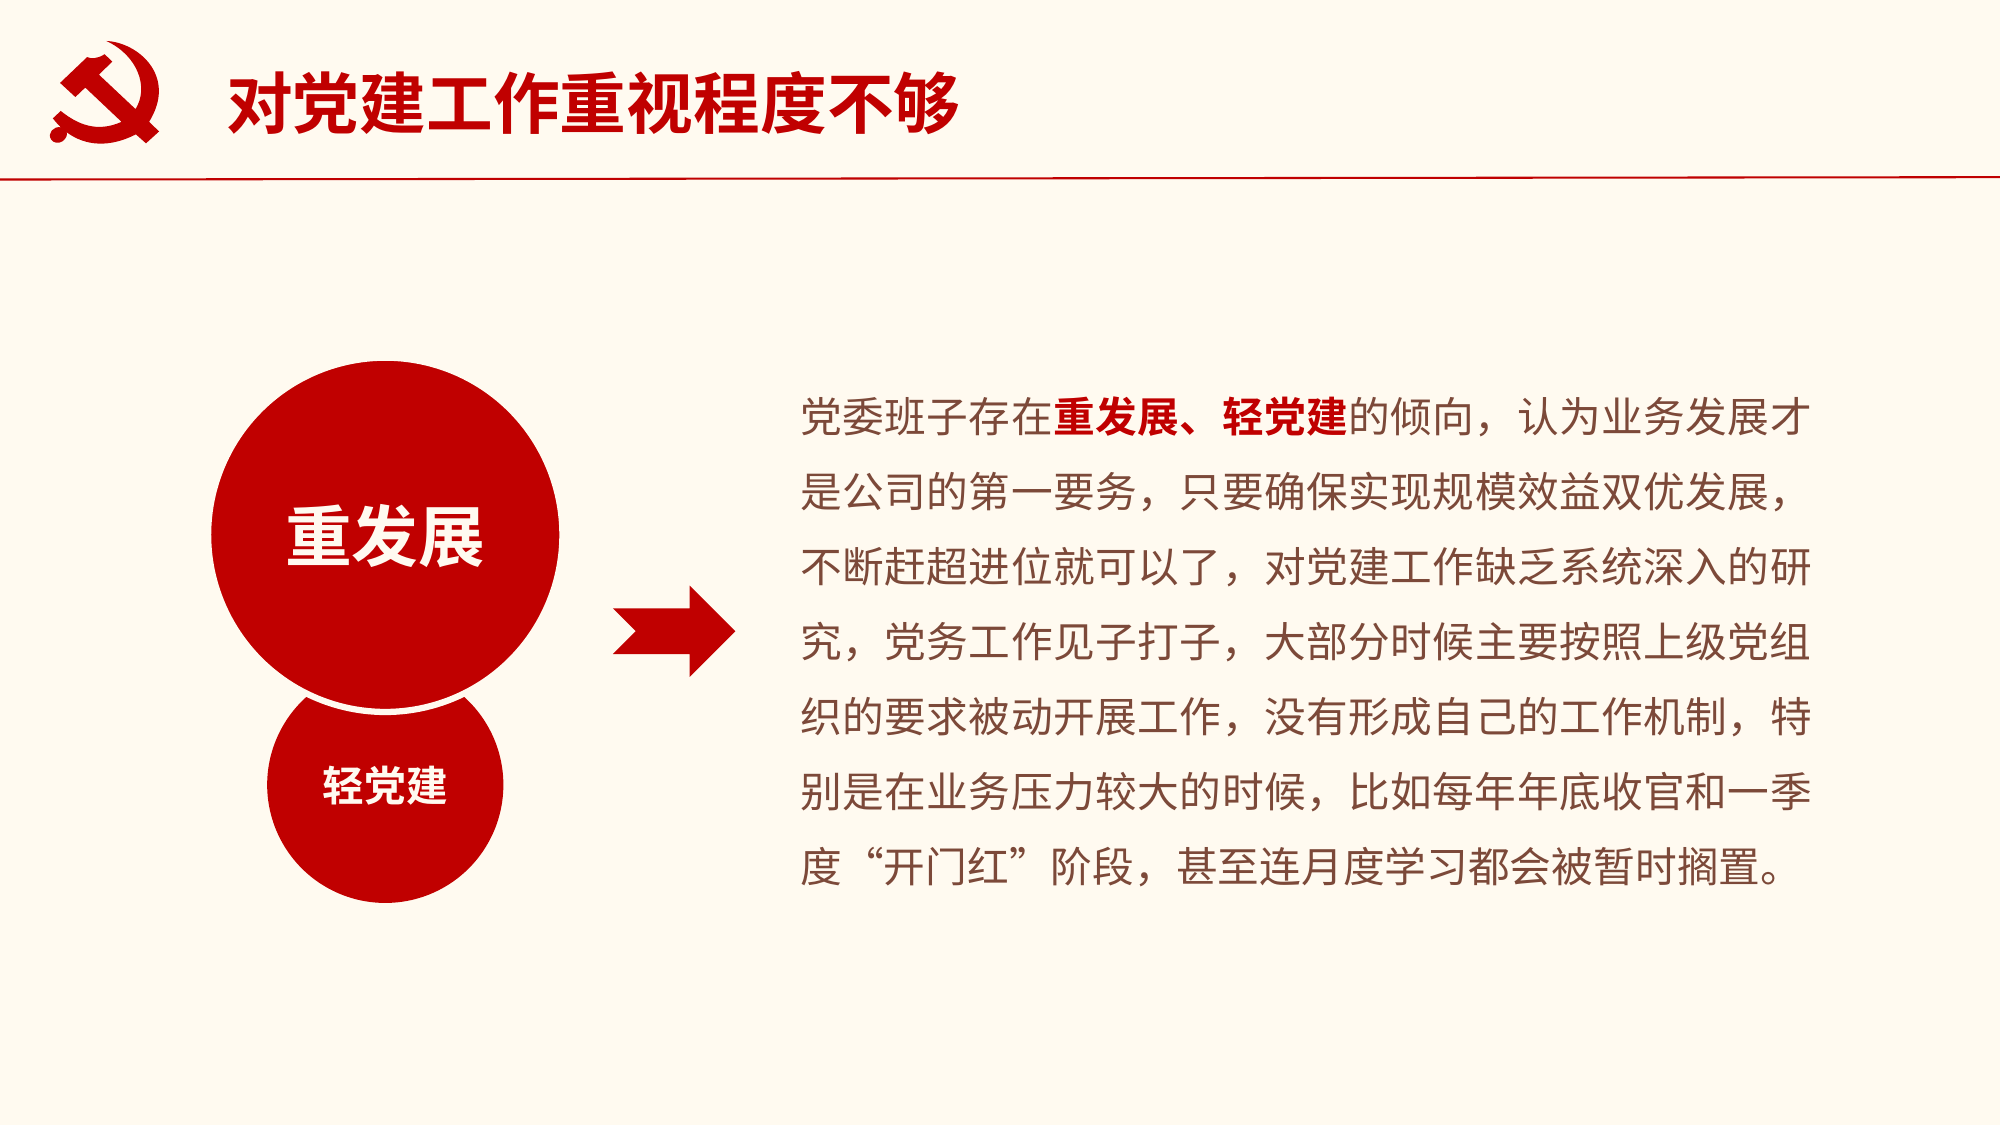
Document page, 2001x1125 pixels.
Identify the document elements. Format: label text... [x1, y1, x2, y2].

text_box [610, 583, 737, 680]
text_box 党委班子存在重发展、轻党建的倾向，认为业务发展才是公司的第一要务，只要确保实现规模效益双优发展，不断赶超进位就可以了，对党建工作缺乏系统深入的研究，党务工作见子打子，大部分时候主要按照上级党组织的要求被动开展工作，没有形成自己的工作机制，特别是在业务压力较大的时候，比如每年年底收官和一季度“开门红”阶段，甚至连月度学习都会被暂时搁置。 [785, 358, 1827, 899]
text_box 重发展 [207, 356, 564, 714]
text_box 对党建工作重视程度不够 [211, 54, 976, 149]
text_box 轻党建 [266, 695, 505, 904]
